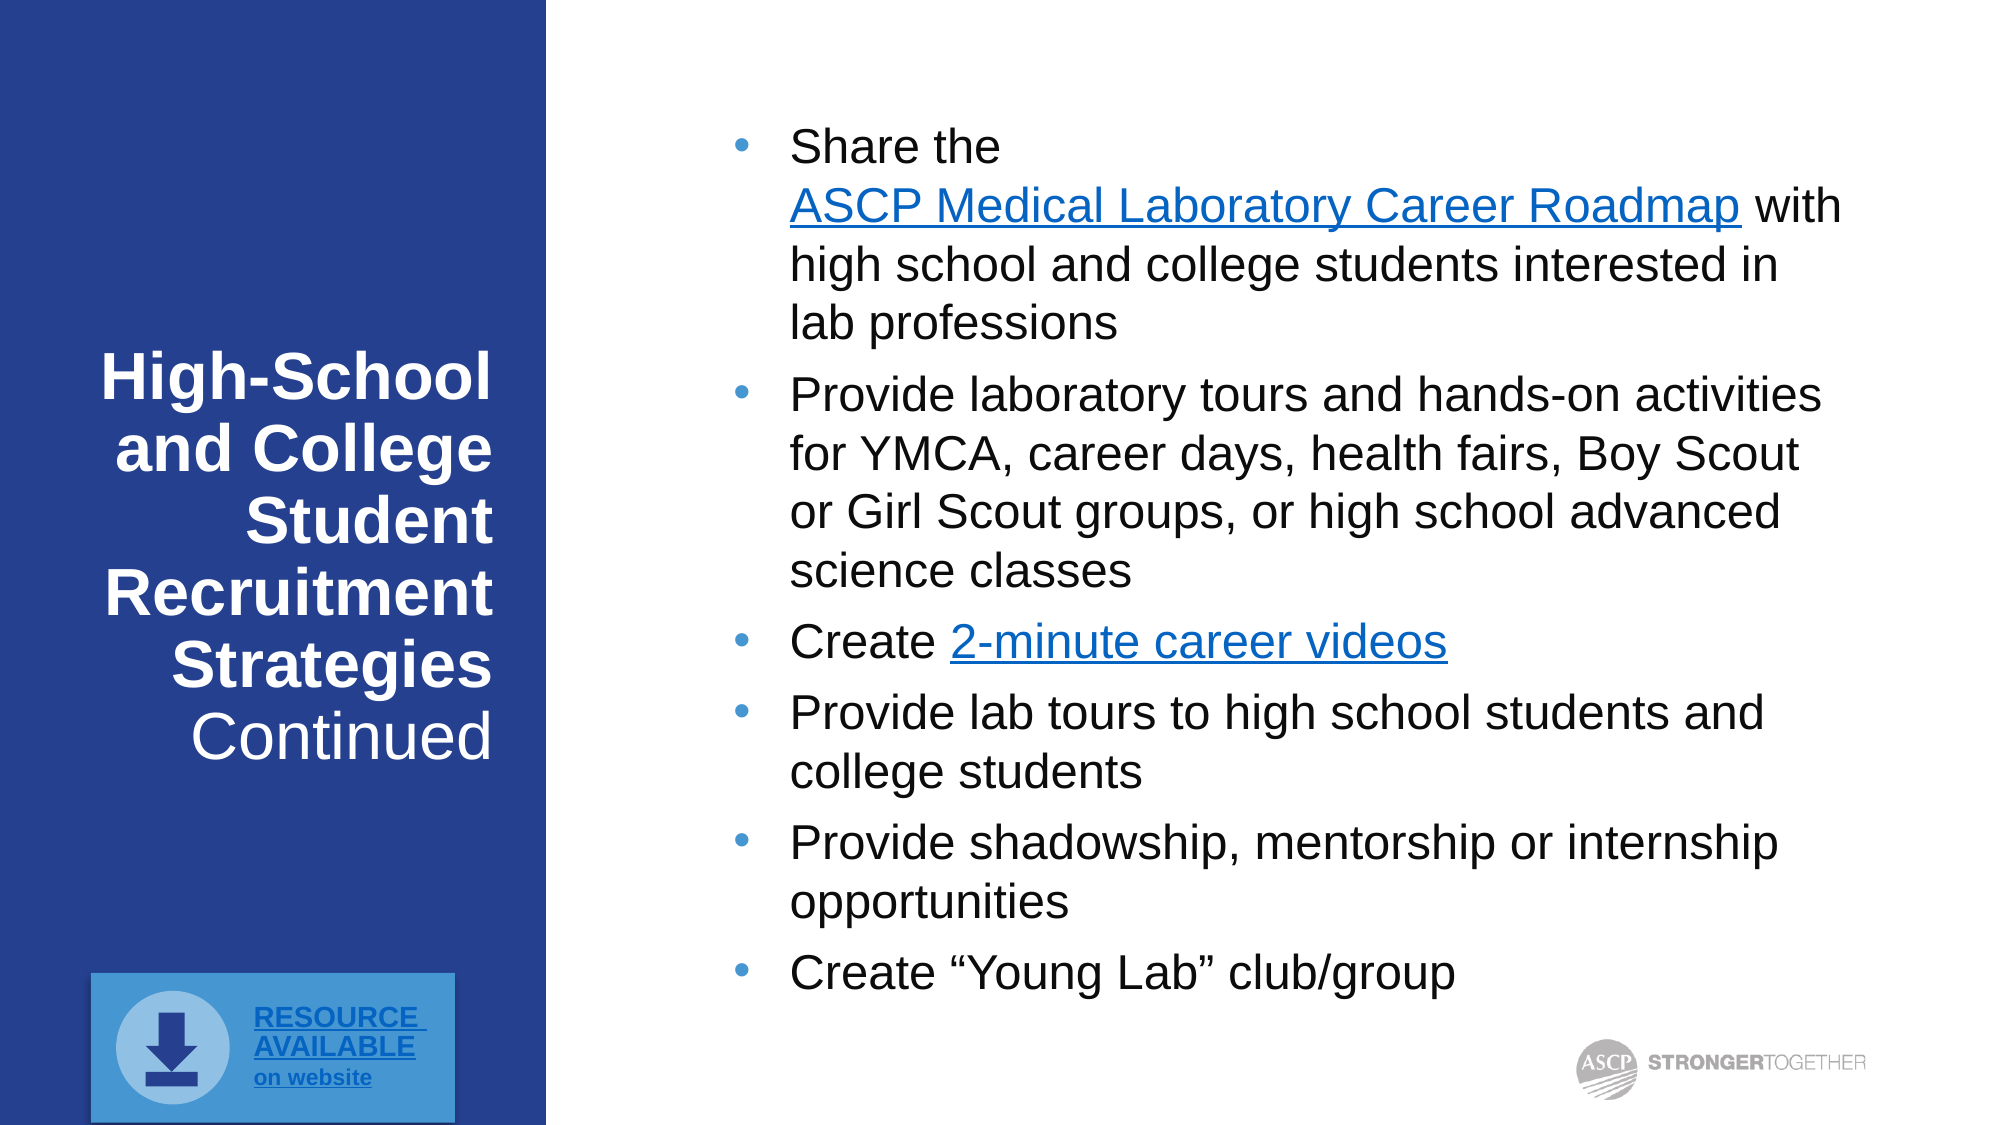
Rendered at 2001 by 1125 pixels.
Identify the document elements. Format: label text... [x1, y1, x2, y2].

title High-School and College Student Recruitment Strategies Continued [37, 448, 509, 667]
picture [1576, 1039, 1866, 1100]
list Share the ASCP Medical Laboratory Career Roadmap with high school and college students interested in lab professions Provide laboratory tours and hands-on activities for YMCA, career days, health fairs, Boy Scout or Girl Scout groups, or high school advanced science classes Create 2-minute career videos Provide lab tours to high school students and college students Provide shadowship, mentorship or internship opportunities Create “Young Lab” club/group [701, 107, 1866, 1009]
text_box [90, 972, 456, 1123]
